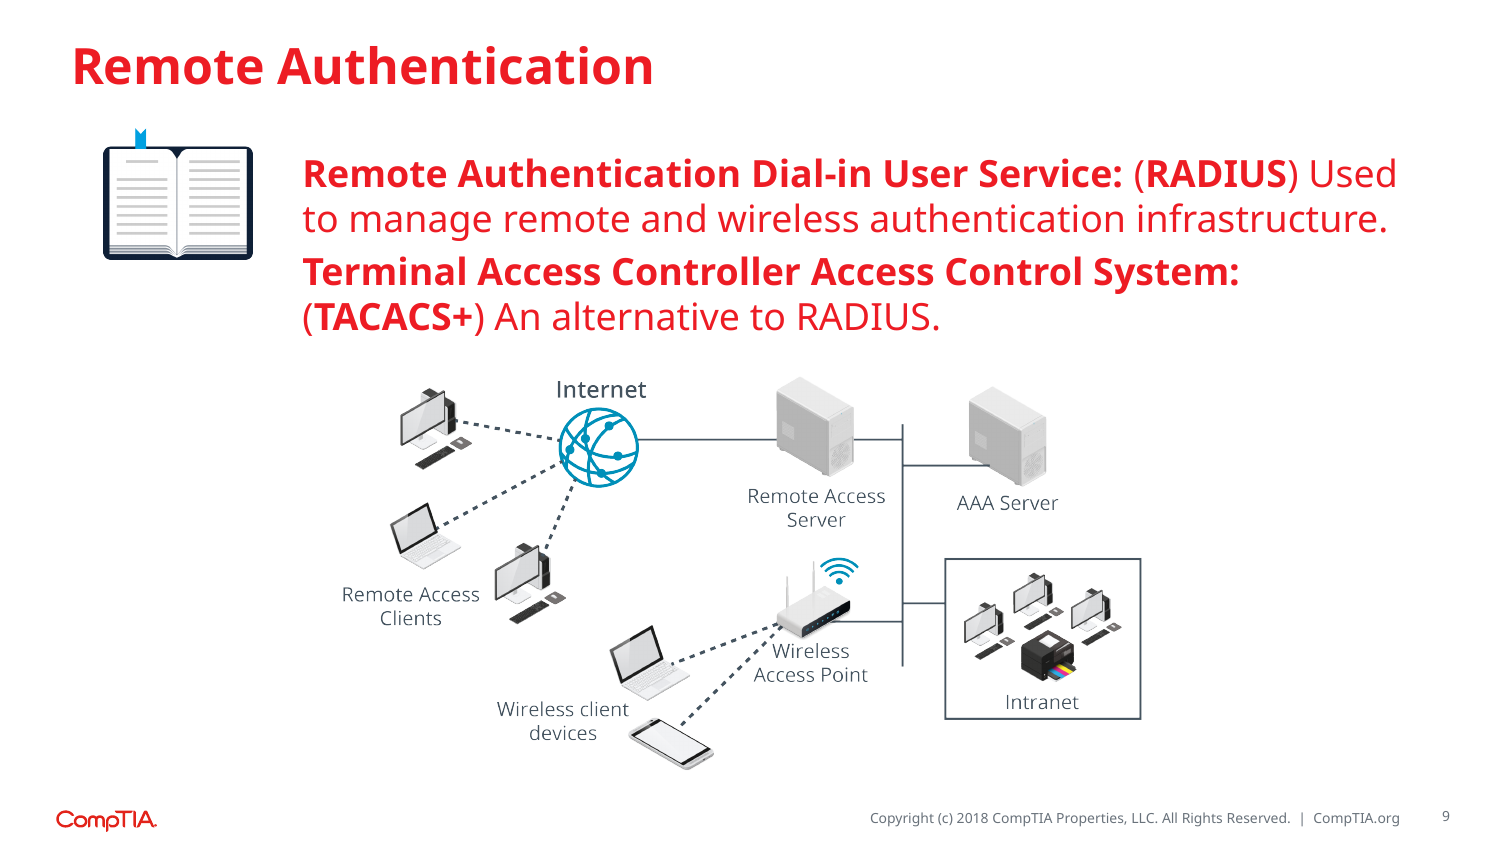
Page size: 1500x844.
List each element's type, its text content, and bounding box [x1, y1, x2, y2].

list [326, 350, 1173, 792]
picture [103, 128, 253, 260]
list Remote Authentication Dial-in User Service: (RADIUS) Used to manage remote and wireless authentication infrastructure. Terminal Access Controller Access Control System: (TACACS+) An alternative to RADIUS. [287, 142, 1445, 237]
title Remote Authentication [56, 12, 1444, 117]
slide_number 9 [1407, 800, 1450, 835]
